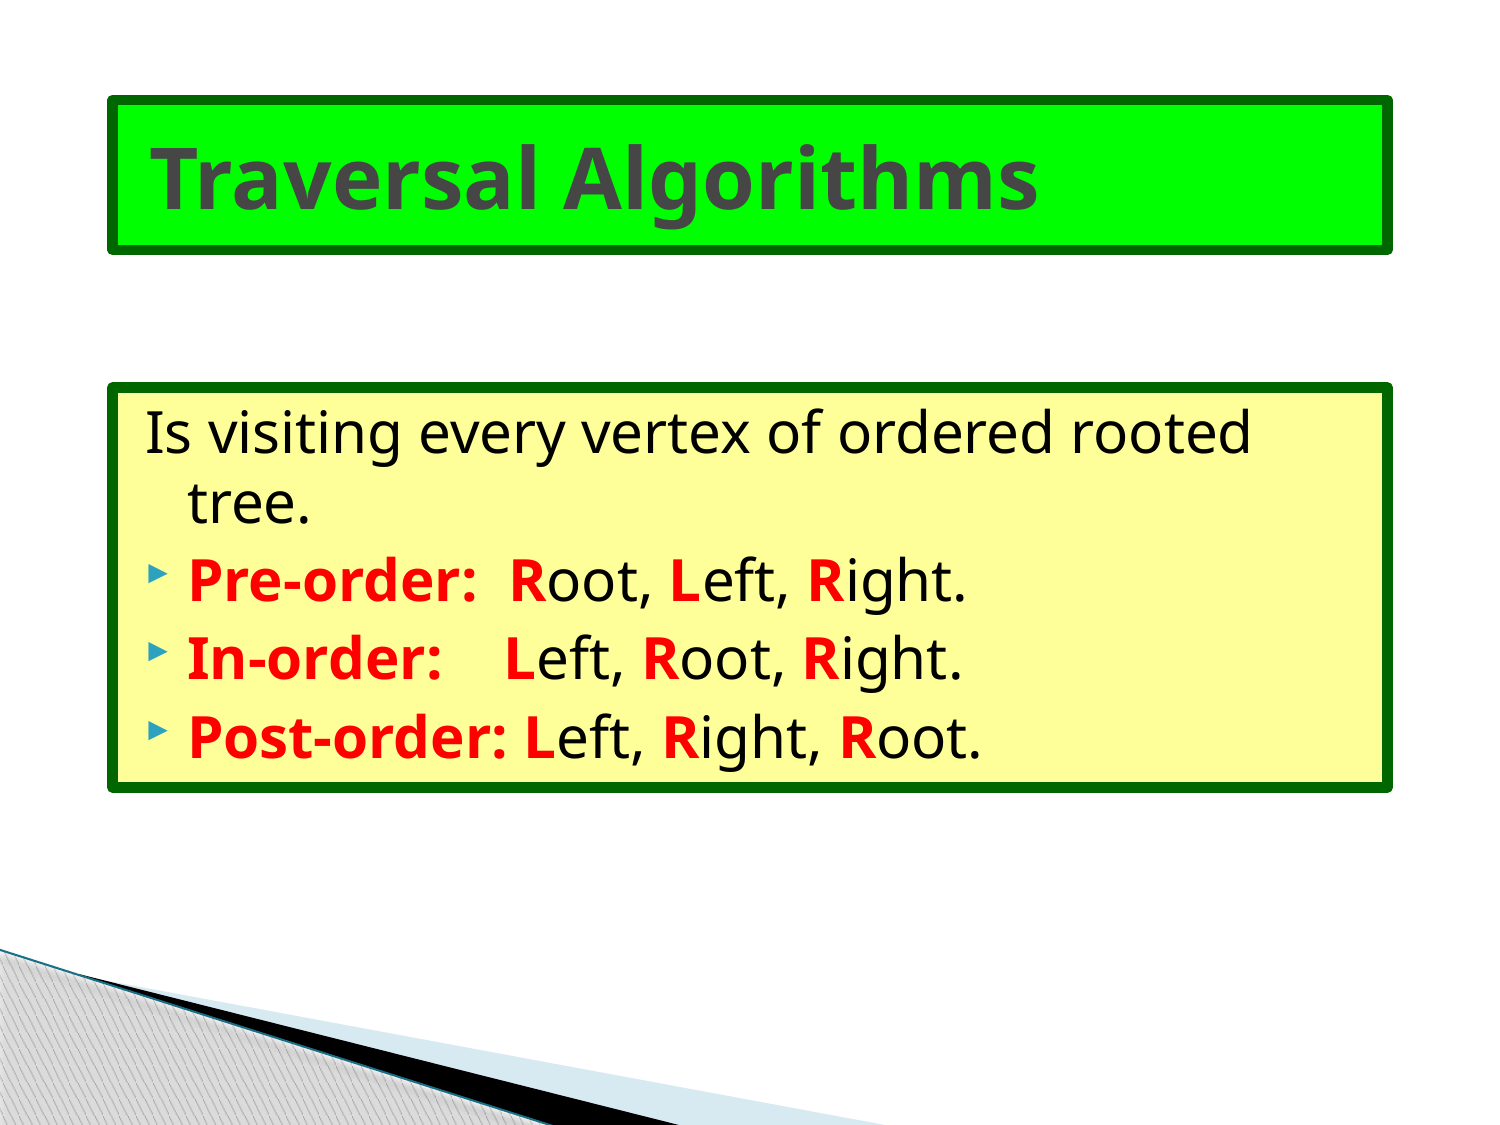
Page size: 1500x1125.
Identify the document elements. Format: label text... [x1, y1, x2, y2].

list Is visiting every vertex of ordered rooted tree. Pre-order: Root, Left, Right. In-order: Left, Root, Right. Post-order: Left, Right, Root. [112, 387, 1388, 788]
title Traversal Algorithms [112, 99, 1388, 250]
